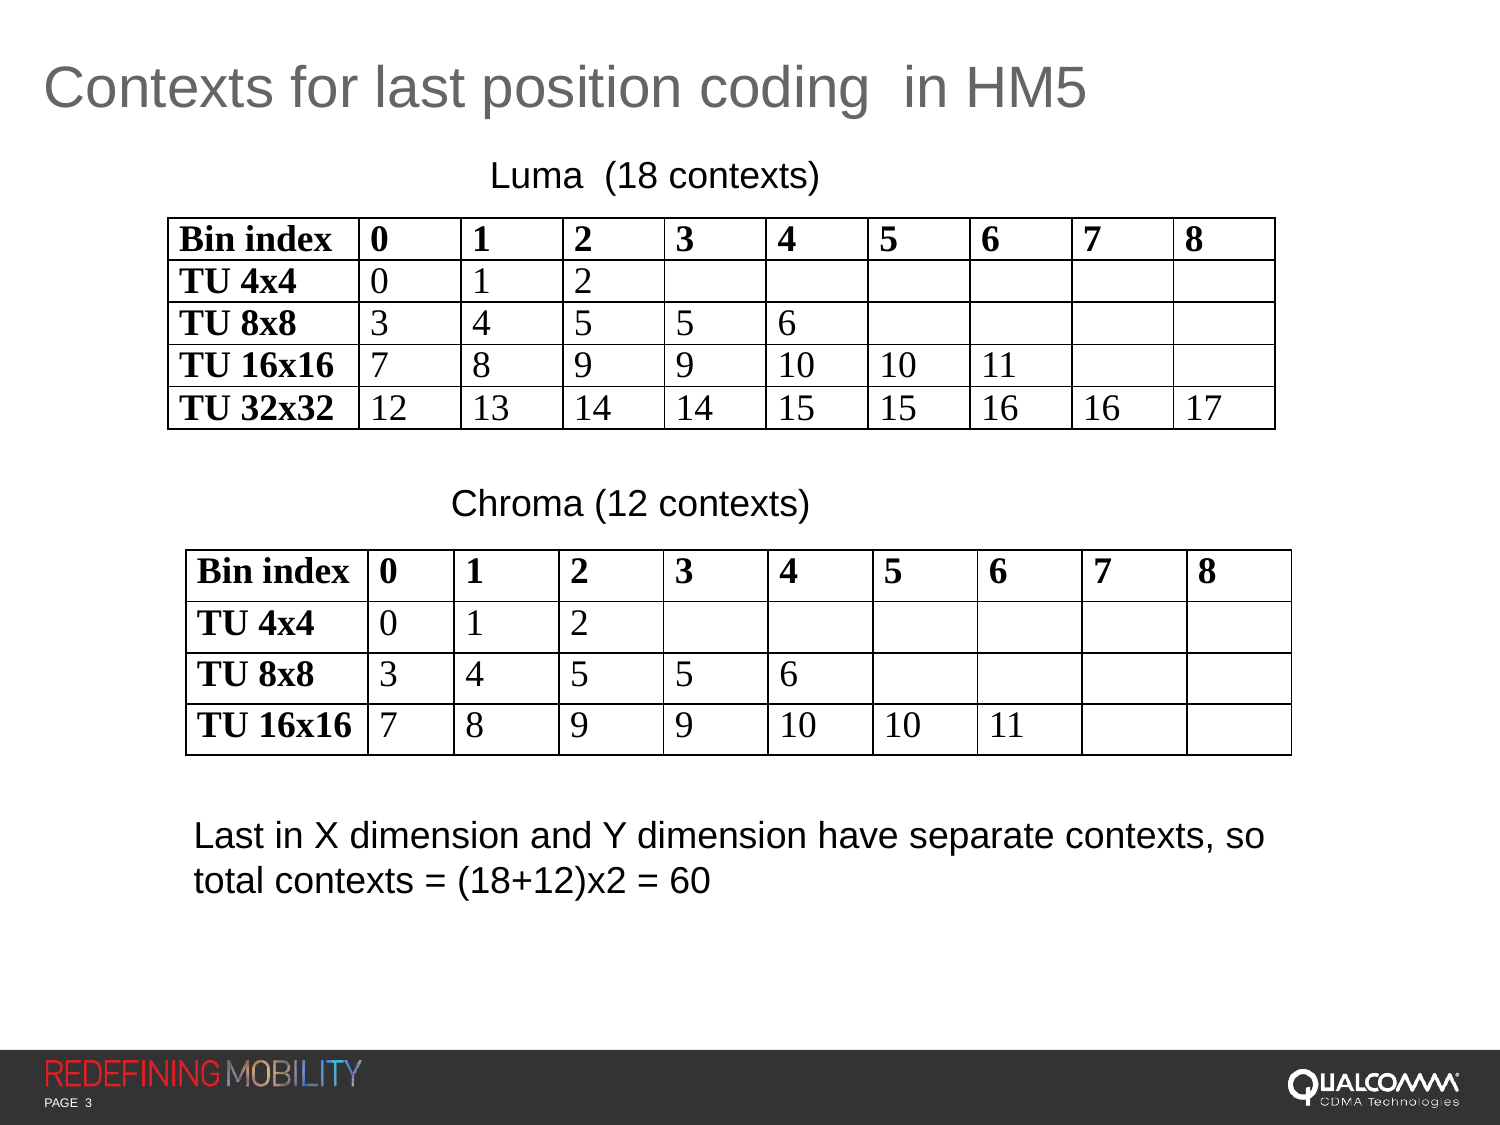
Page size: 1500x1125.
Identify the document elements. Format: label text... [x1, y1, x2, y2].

table_cell TU 8x8 [169, 303, 358, 344]
table_cell 16 [971, 387, 1071, 428]
table_cell [874, 602, 977, 652]
table_cell 1 [455, 602, 558, 652]
table_cell [869, 303, 969, 344]
table_header Bin index [187, 551, 367, 601]
table_cell 14 [665, 387, 765, 428]
table_cell 4 [462, 303, 562, 344]
table_cell TU 16x16 [187, 705, 367, 754]
table_header 8 [1188, 551, 1291, 601]
table_cell 9 [564, 345, 664, 386]
table_cell [767, 261, 867, 301]
table_header 7 [1073, 219, 1173, 259]
table_header 3 [665, 219, 765, 259]
title Contexts for last position coding in HM5 [28, 44, 1462, 138]
table_cell 7 [369, 705, 453, 754]
table_cell [1073, 345, 1173, 386]
text_box Chroma (12 contexts) [436, 471, 826, 532]
table_cell 5 [665, 303, 765, 344]
table_header 2 [564, 219, 664, 259]
table_cell [769, 602, 872, 652]
table_header 8 [1174, 219, 1274, 259]
table_cell 14 [564, 387, 664, 428]
table_cell 17 [1174, 387, 1274, 428]
table_header 5 [869, 219, 969, 259]
table_header 3 [664, 551, 767, 601]
picture [30, 1048, 372, 1099]
table_header 4 [767, 219, 867, 259]
table_cell 6 [769, 654, 872, 703]
table_cell 15 [869, 387, 969, 428]
table_cell [978, 654, 1081, 703]
table_cell 7 [360, 345, 460, 386]
table_cell [1083, 705, 1186, 754]
table_cell 15 [767, 387, 867, 428]
table_header 6 [978, 551, 1081, 601]
table_cell [1083, 654, 1186, 703]
text_box Luma (18 contexts) [475, 143, 847, 204]
table_cell TU 32x32 [169, 387, 358, 428]
table_cell 11 [971, 345, 1071, 386]
table_cell [1188, 654, 1291, 703]
table_cell 10 [869, 345, 969, 386]
table_header Bin index [169, 219, 358, 259]
table_cell [978, 602, 1081, 652]
table_cell [665, 261, 765, 301]
table_cell 5 [560, 654, 663, 703]
table_cell 10 [769, 705, 872, 754]
table_cell 2 [564, 261, 664, 301]
table_cell 10 [874, 705, 977, 754]
table_header 7 [1083, 551, 1186, 601]
table_cell 13 [462, 387, 562, 428]
table_cell [971, 261, 1071, 301]
table_cell 16 [1073, 387, 1173, 428]
table_cell 12 [360, 387, 460, 428]
table_cell 9 [664, 705, 767, 754]
table_cell [1083, 602, 1186, 652]
table_cell 9 [560, 705, 663, 754]
table_cell 0 [369, 602, 453, 652]
table_cell 5 [664, 654, 767, 703]
table_cell [1073, 261, 1173, 301]
table_header 1 [455, 551, 558, 601]
table_cell [874, 654, 977, 703]
table_cell TU 4x4 [187, 602, 367, 652]
table_cell 5 [564, 303, 664, 344]
table_cell [1174, 261, 1274, 301]
table_cell [869, 261, 969, 301]
table_cell TU 4x4 [169, 261, 358, 301]
table_cell [1174, 303, 1274, 344]
table_cell 11 [978, 705, 1081, 754]
table_cell 8 [462, 345, 562, 386]
table_cell [1188, 705, 1291, 754]
table_cell 0 [360, 261, 460, 301]
text_box Last in X dimension and Y dimension have separate contexts, so total contexts = (18+12)x2 = 60 [178, 803, 1291, 908]
table_cell [1188, 602, 1291, 652]
table_header 6 [971, 219, 1071, 259]
table_cell [1174, 345, 1274, 386]
table_header 2 [560, 551, 663, 601]
table_cell [971, 303, 1071, 344]
table_header 0 [369, 551, 453, 601]
table_cell [1073, 303, 1173, 344]
table_cell 6 [767, 303, 867, 344]
table_cell 4 [455, 654, 558, 703]
table_header 4 [769, 551, 872, 601]
table_cell 3 [369, 654, 453, 703]
table_cell 9 [665, 345, 765, 386]
table_cell [664, 602, 767, 652]
table_cell TU 16x16 [169, 345, 358, 386]
picture [1278, 1058, 1478, 1114]
table_cell 1 [462, 261, 562, 301]
table_cell 2 [560, 602, 663, 652]
table_header 1 [462, 219, 562, 259]
table_cell 8 [455, 705, 558, 754]
table_header 0 [360, 219, 460, 259]
table_cell TU 8x8 [187, 654, 367, 703]
table_header 5 [874, 551, 977, 601]
table_cell 10 [767, 345, 867, 386]
table_cell 3 [360, 303, 460, 344]
